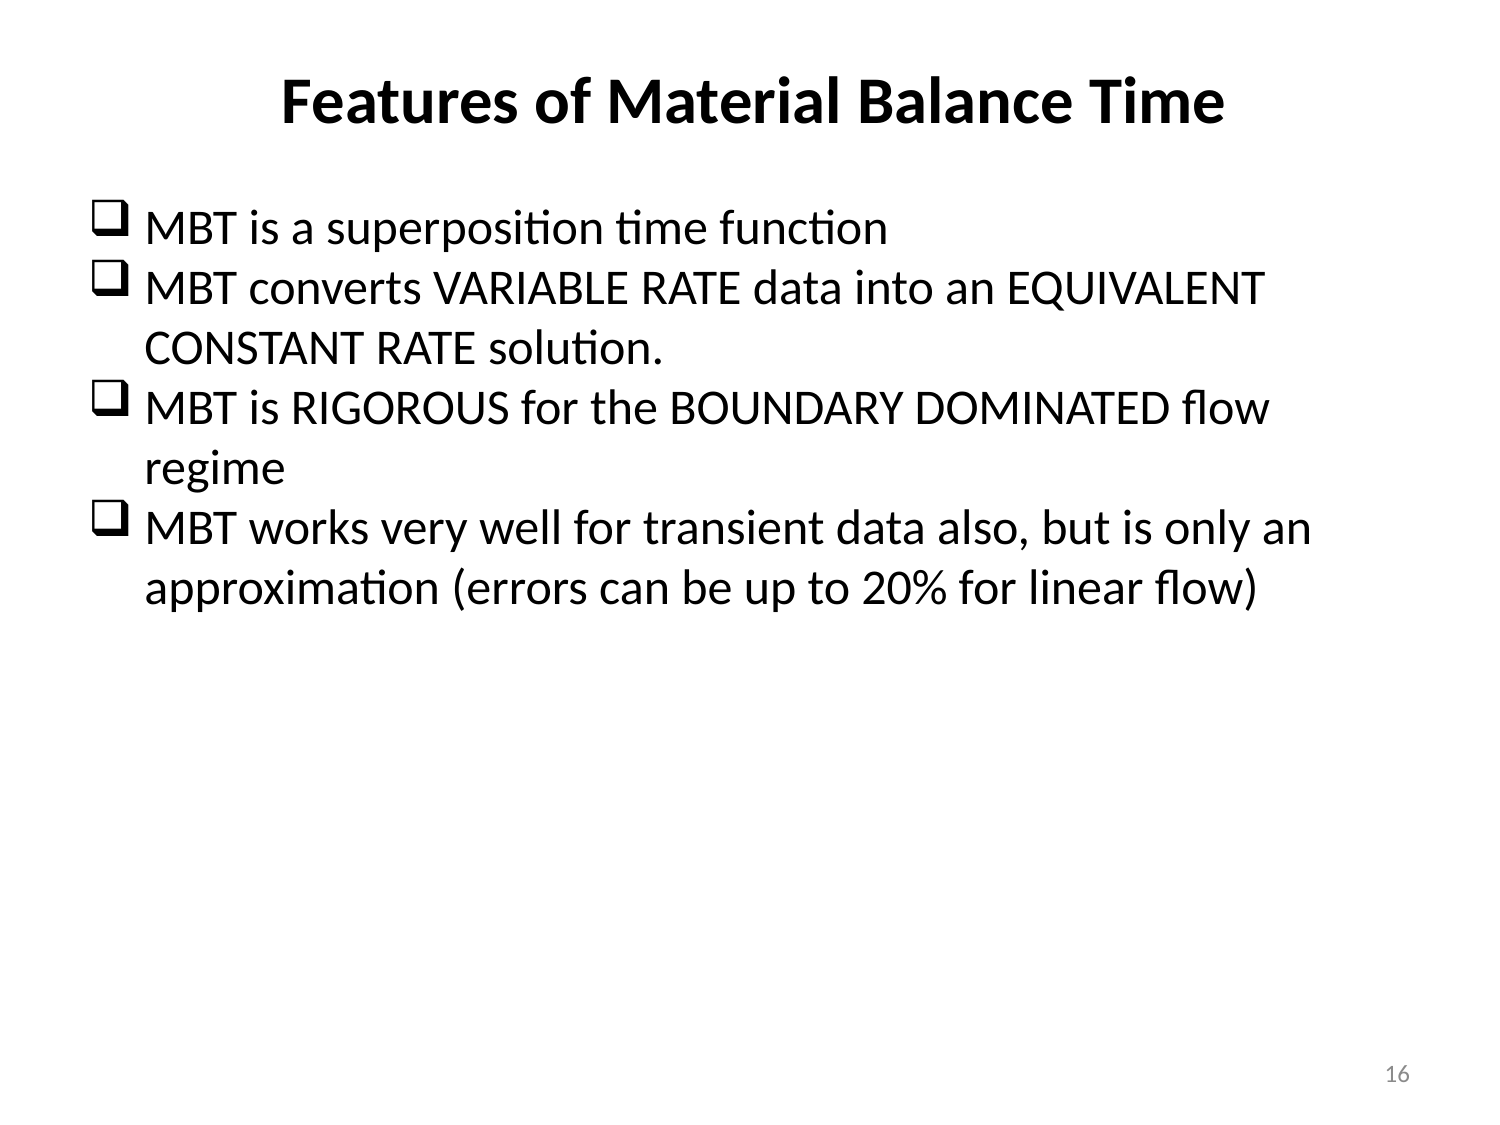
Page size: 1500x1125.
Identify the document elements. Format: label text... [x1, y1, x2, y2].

text_box MBT is a superposition time function MBT converts VARIABLE RATE data into an EQUIVALENT CONSTANT RATE solution. MBT is RIGOROUS for the BOUNDARY DOMINATED flow regime MBT works very well for transient data also, but is only an approximation (errors can be up to 20% for linear flow) [73, 187, 1436, 623]
text_box Features of Material Balance Time [267, 49, 1242, 145]
slide_number 16 [1074, 1042, 1425, 1103]
